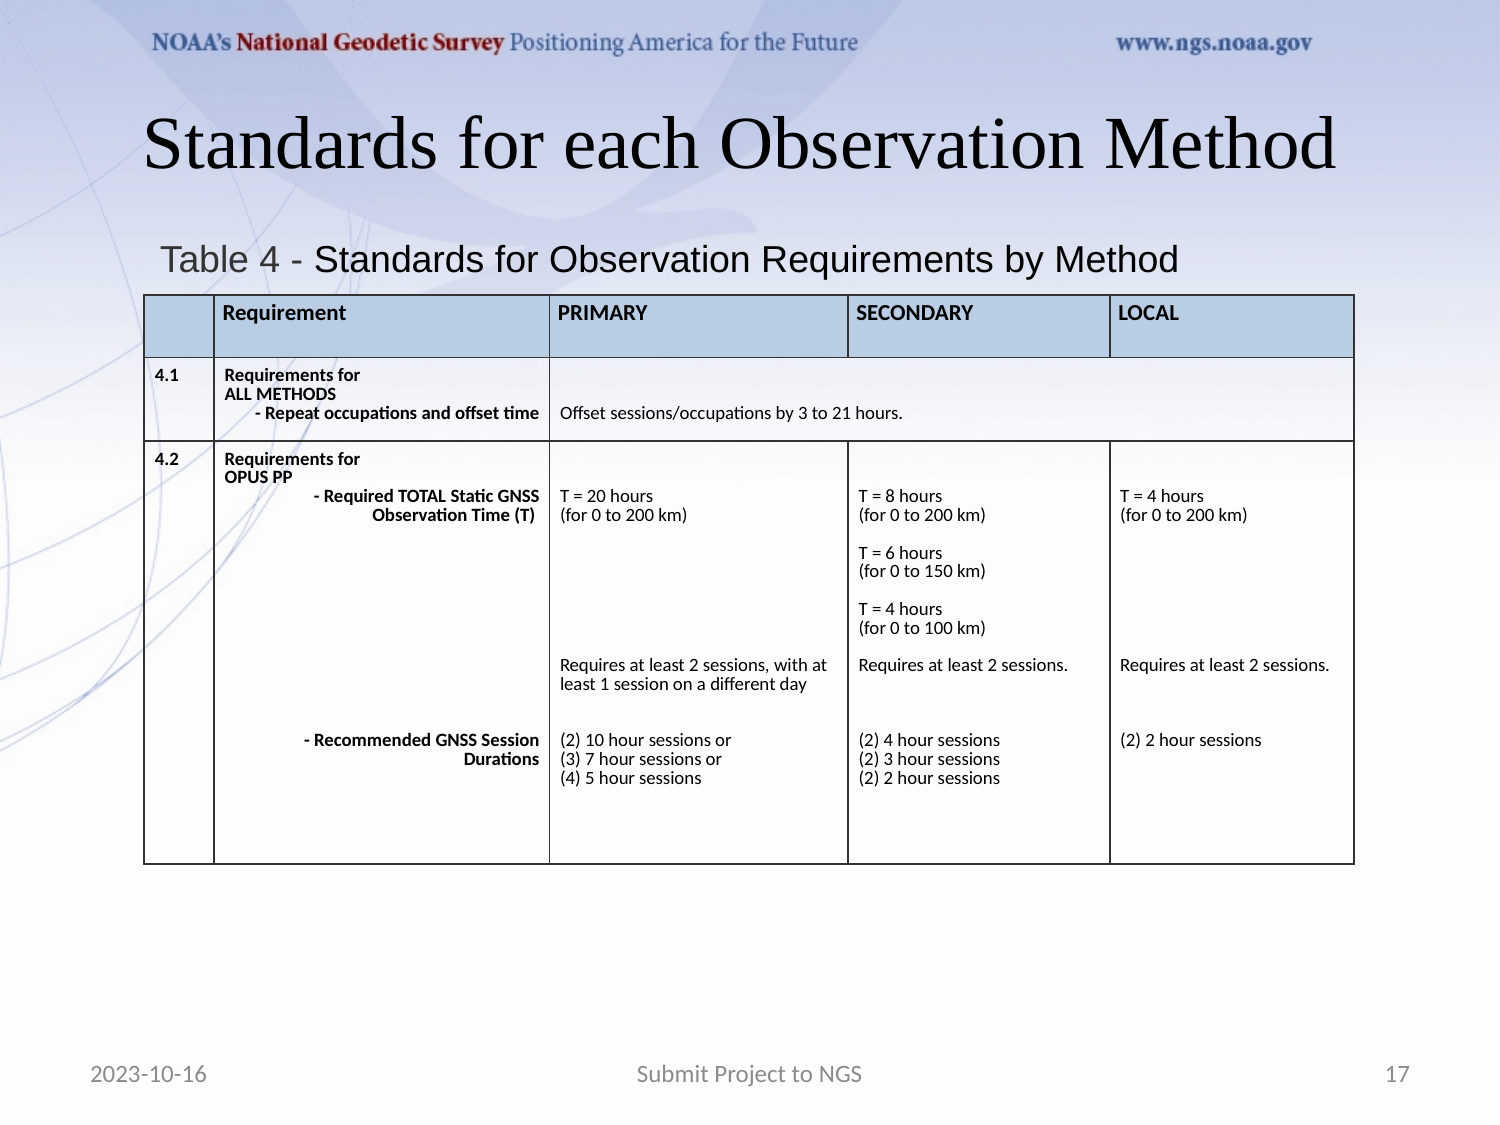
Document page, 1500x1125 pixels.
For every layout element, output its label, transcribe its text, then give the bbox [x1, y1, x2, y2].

table_cell T = 8 hours (for 0 to 200 km) T = 6 hours (for 0 to 150 km) T = 4 hours (for 0 to 100 km) Requires at least 2 sessions. (2) 4 hour sessions (2) 3 hour sessions (2) 2 hour sessions [849, 442, 1109, 863]
table_cell 4.1 [145, 358, 213, 440]
table_cell T = 4 hours (for 0 to 200 km) Requires at least 2 sessions. (2) 2 hour sessions [1111, 442, 1353, 863]
table_cell T = 20 hours (for 0 to 200 km) Requires at least 2 sessions, with at least 1 session on a different day (2) 10 hour sessions or (3) 7 hour sessions or (4) 5 hour sessions [550, 442, 847, 863]
table_header LOCAL [1111, 296, 1353, 357]
text_box Standards for each Observation Method [74, 45, 1425, 233]
table_header PRIMARY [550, 296, 847, 357]
text_box Table 4 - Standards for Observation Requirements by Method [145, 228, 1426, 288]
table_cell Requirements for OPUS PP - Required TOTAL Static GNSS Observation Time (T) - Recommended GNSS Session Durations [215, 442, 549, 863]
slide_number 17 [1074, 1042, 1425, 1103]
table_cell Offset sessions/occupations by 3 to 21 hours. [550, 358, 1353, 440]
table_header SECONDARY [849, 296, 1109, 357]
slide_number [75, 1042, 425, 1103]
table_cell 4.2 [145, 442, 213, 863]
footer Submit Project to NGS [512, 1042, 988, 1103]
table_header Requirement [215, 296, 549, 357]
table_cell Requirements for ALL METHODS - Repeat occupations and offset time [215, 358, 549, 440]
table_header [145, 296, 213, 357]
picture [0, 0, 1500, 1125]
